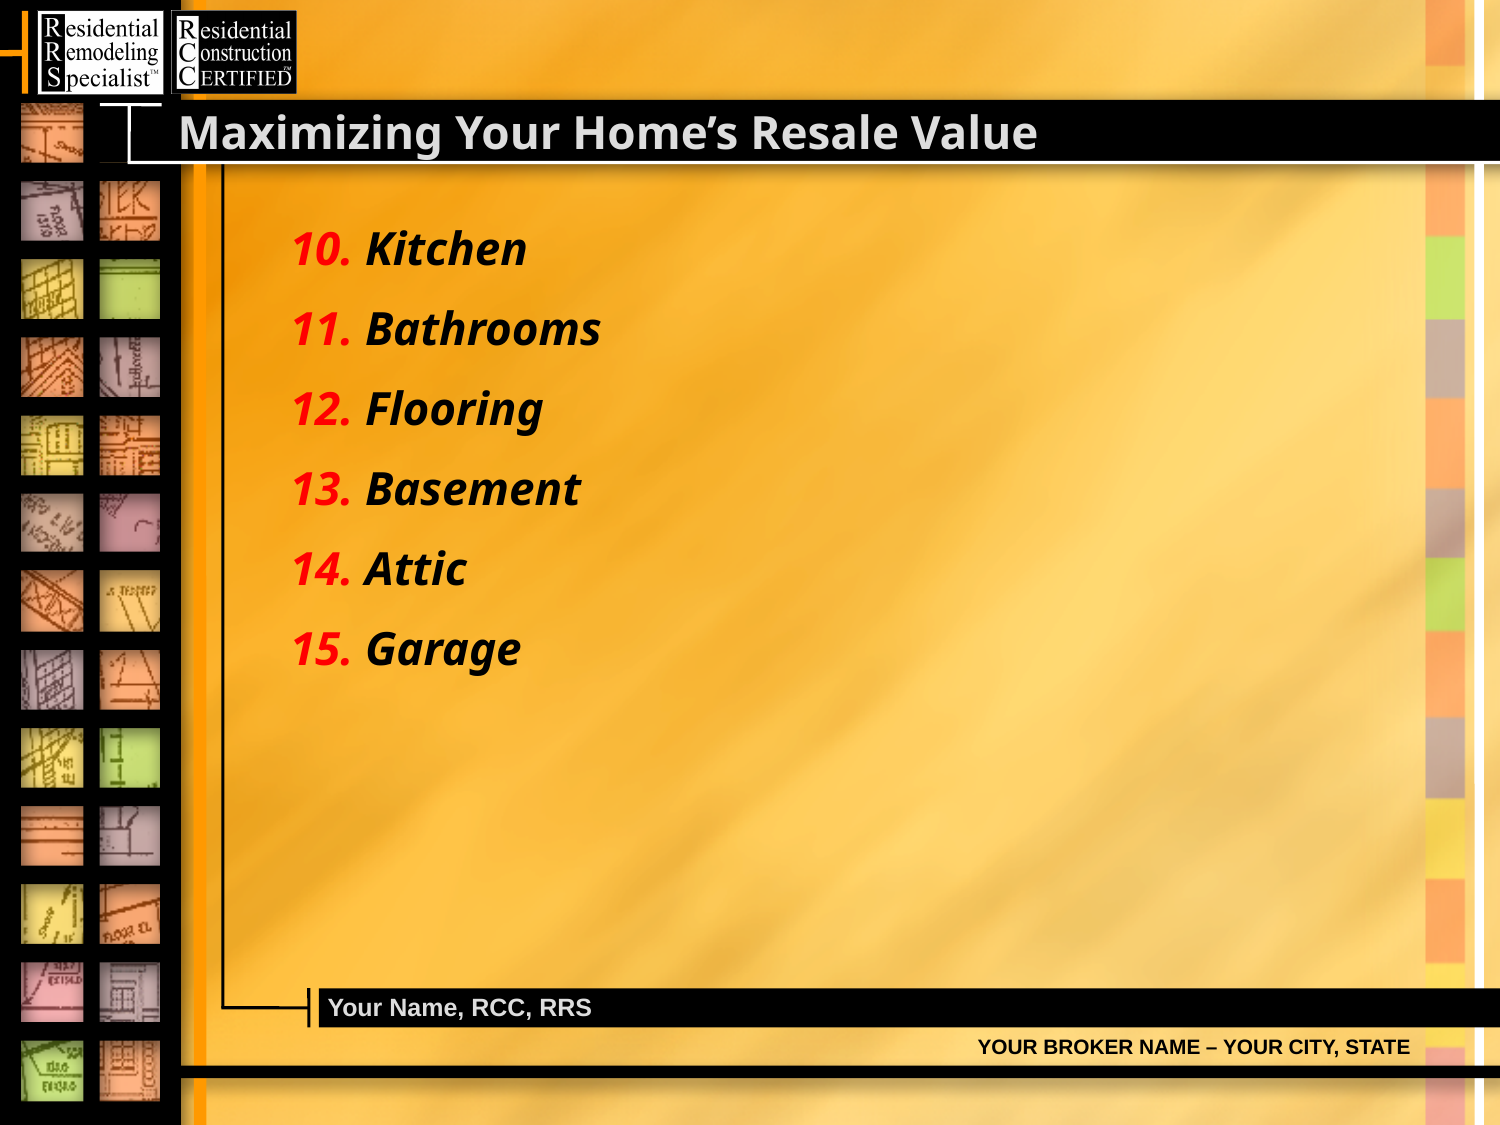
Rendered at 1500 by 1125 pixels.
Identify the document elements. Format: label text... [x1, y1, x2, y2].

picture [100, 494, 160, 551]
title Maximizing Your Home’s Resale Value [162, 99, 1500, 163]
picture [21, 181, 83, 240]
picture [1484, 165, 1500, 988]
picture [181, 165, 193, 1065]
picture [21, 807, 83, 865]
picture [1484, 0, 1500, 99]
footer Your Name, RCC, RRS [312, 984, 1413, 1025]
picture [21, 650, 83, 709]
picture [21, 729, 83, 787]
picture [100, 885, 160, 943]
picture [100, 260, 160, 319]
picture [21, 416, 83, 475]
picture [100, 416, 160, 475]
picture [100, 1041, 160, 1101]
picture [171, 0, 1474, 99]
picture [100, 729, 160, 787]
picture [21, 963, 83, 1022]
picture [1484, 1028, 1500, 1065]
picture [100, 807, 160, 865]
picture [21, 338, 83, 397]
picture [21, 103, 83, 162]
picture [207, 165, 1474, 1065]
picture [181, 1079, 193, 1125]
picture [37, 10, 164, 95]
picture [1484, 1079, 1500, 1125]
picture [100, 338, 160, 397]
picture [21, 571, 83, 631]
picture [21, 494, 83, 551]
picture [207, 1079, 1474, 1125]
picture [100, 963, 160, 1022]
picture [21, 260, 83, 319]
picture [21, 1041, 83, 1101]
picture [100, 650, 160, 709]
picture [100, 181, 160, 240]
picture [100, 571, 160, 631]
list Kitchen Bathrooms Flooring Basement Attic Garage [275, 212, 1438, 975]
picture [21, 885, 83, 943]
